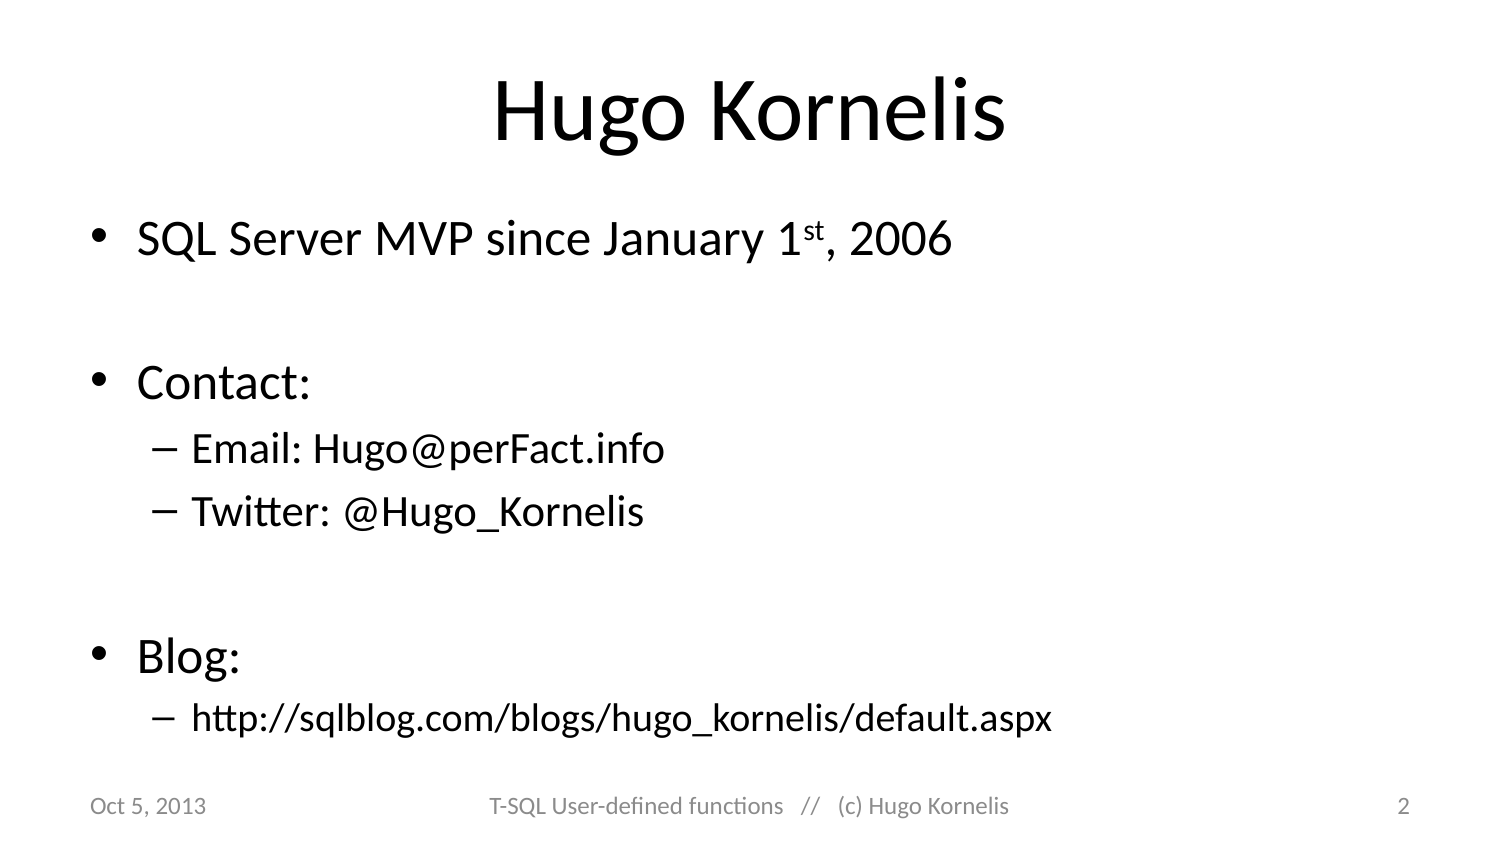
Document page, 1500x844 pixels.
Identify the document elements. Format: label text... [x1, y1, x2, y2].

list SQL Server MVP since January 1st, 2006 Contact: Email: Hugo@perFact.info Twitter: @Hugo_Kornelis Blog: http://sqlblog.com/blogs/hugo_kornelis/default.aspx [75, 196, 1425, 754]
footer T-SQL User-defined functions // (c) Hugo Kornelis [454, 782, 1046, 827]
slide_number 2 [1074, 782, 1425, 827]
title Hugo Kornelis [75, 33, 1425, 175]
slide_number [75, 782, 425, 827]
